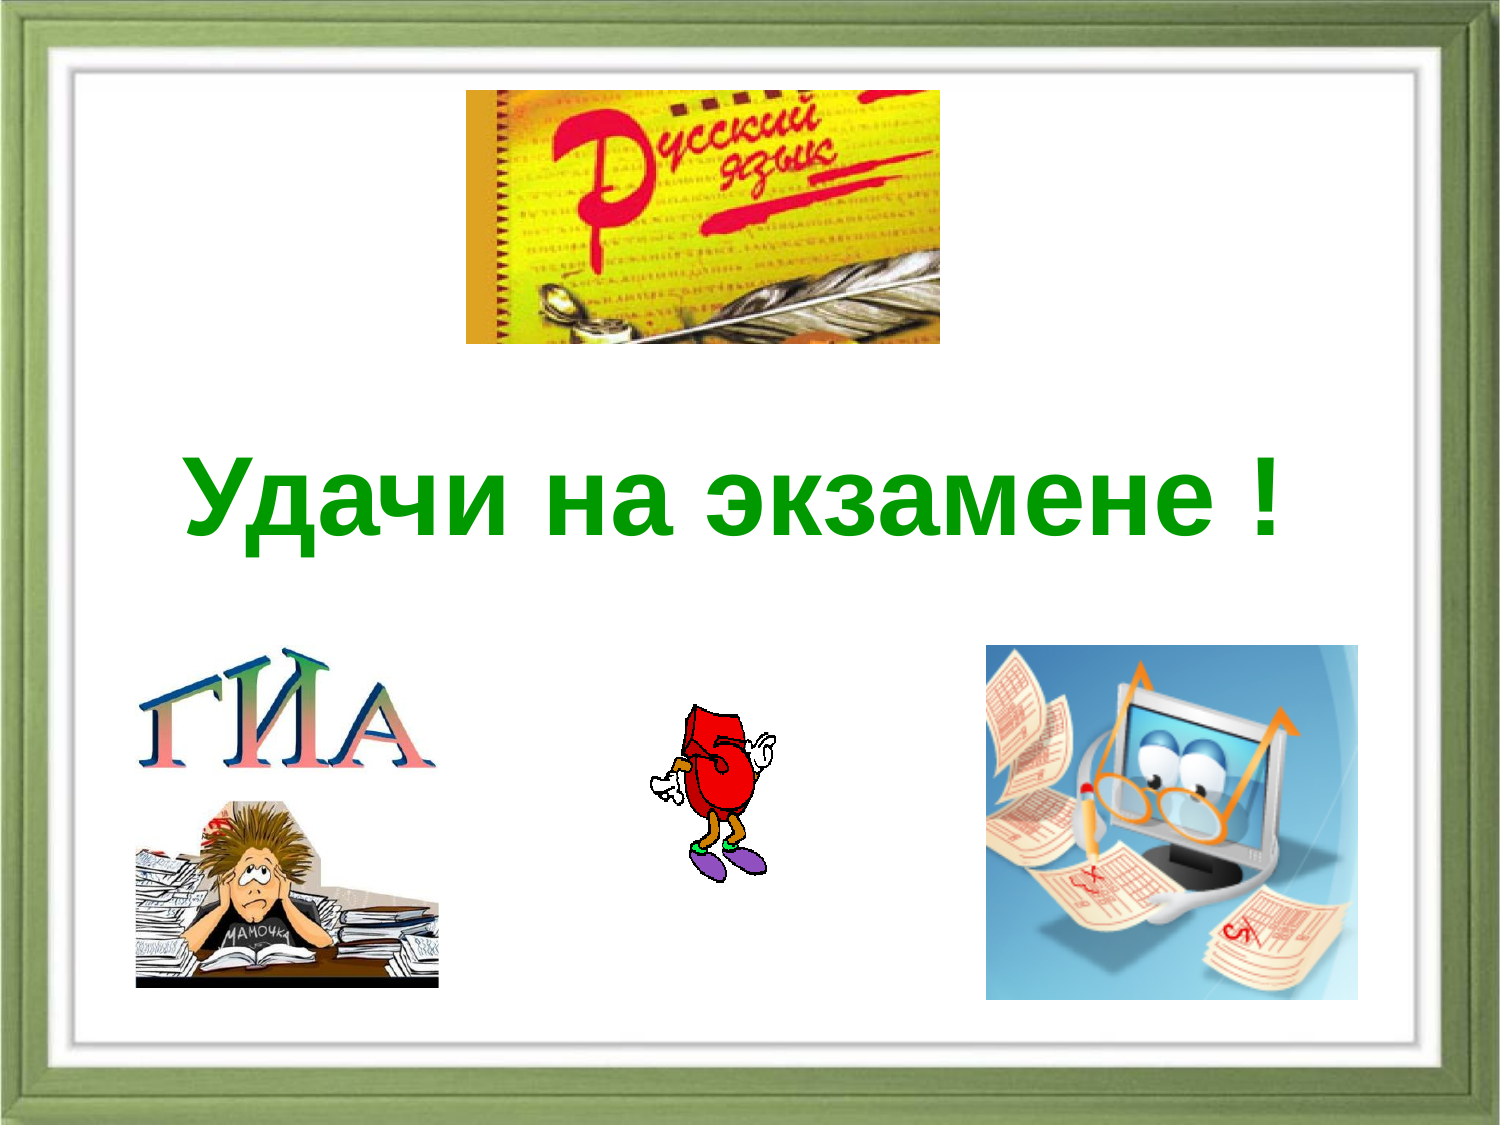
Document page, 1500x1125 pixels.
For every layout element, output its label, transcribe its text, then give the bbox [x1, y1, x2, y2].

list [985, 644, 1358, 1001]
picture [0, 0, 1500, 1125]
title Удачи на экзамене ! [76, 396, 1392, 585]
